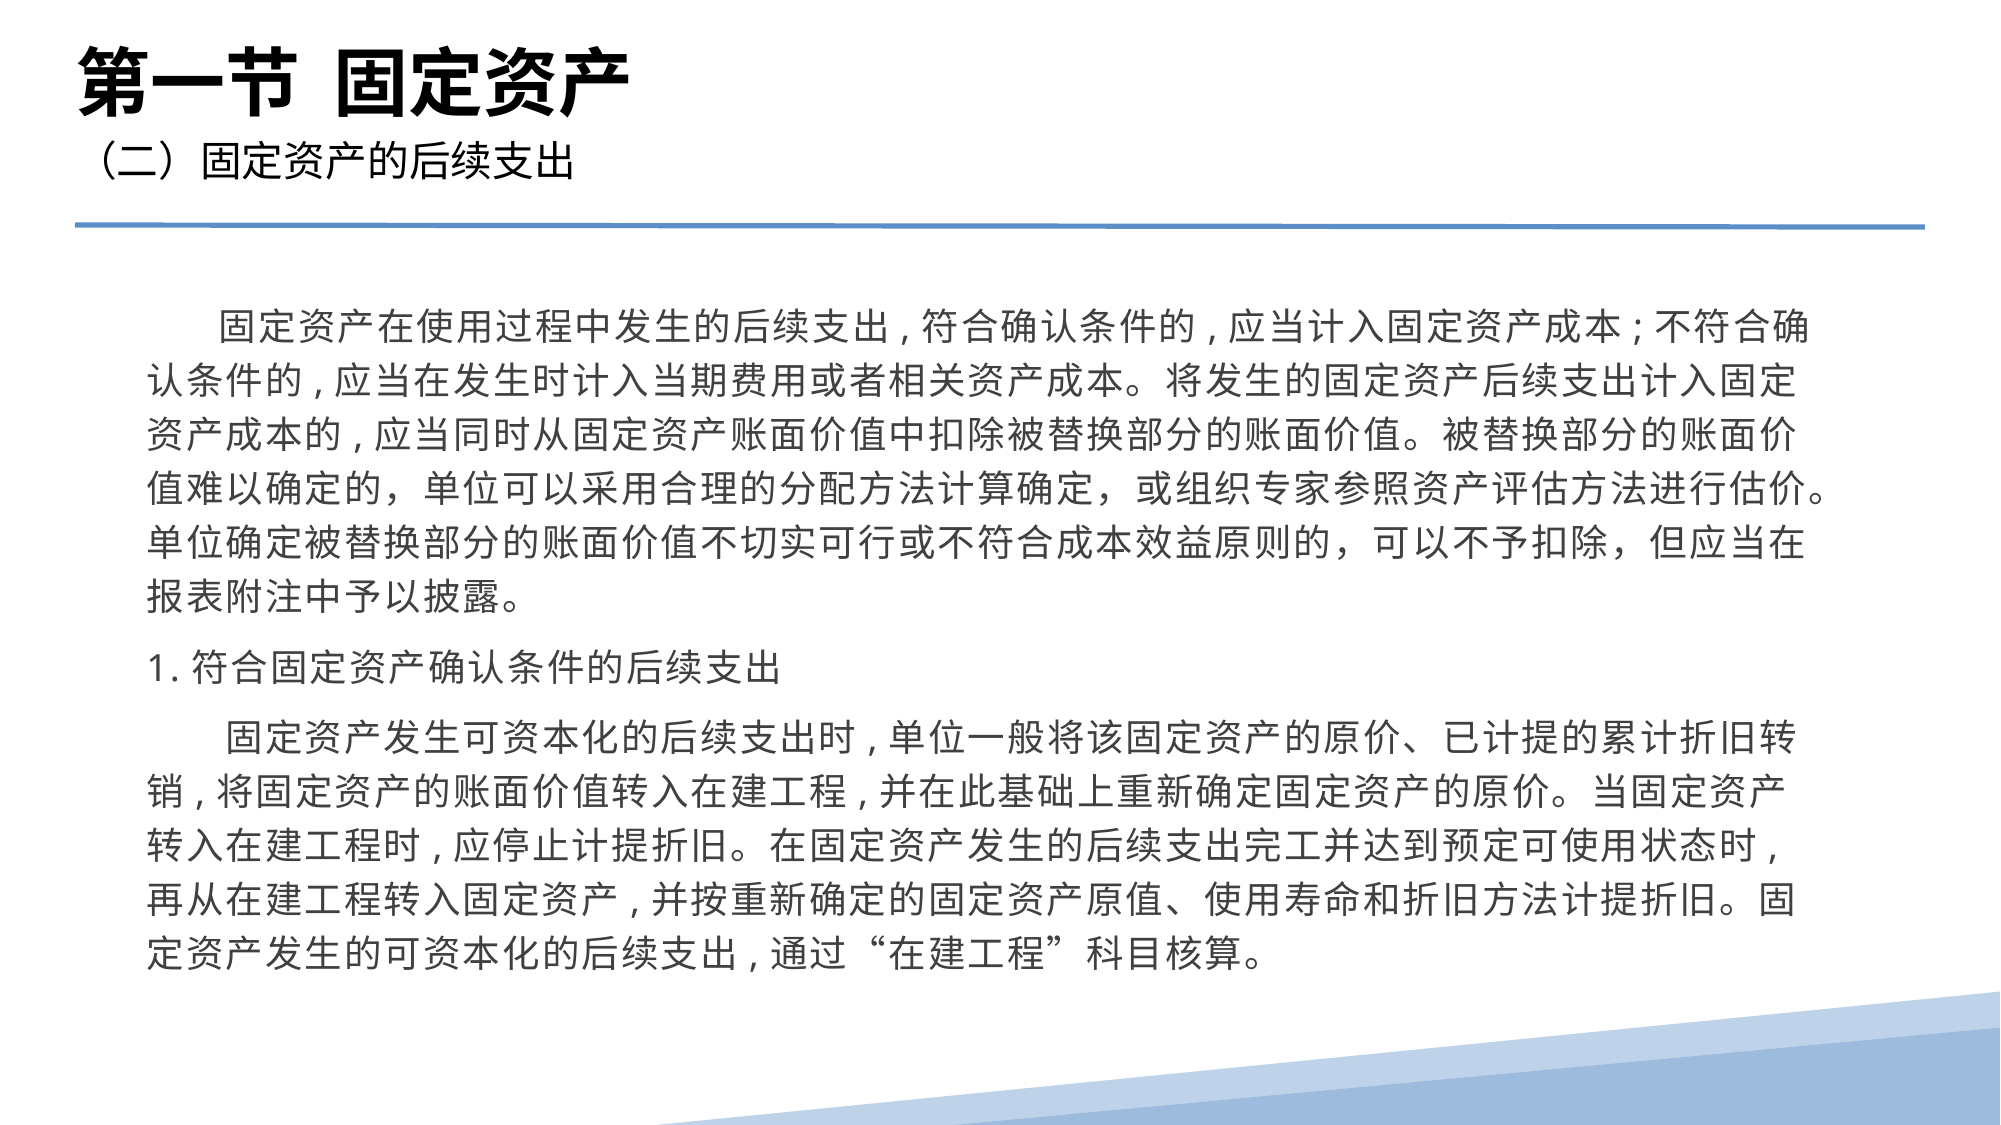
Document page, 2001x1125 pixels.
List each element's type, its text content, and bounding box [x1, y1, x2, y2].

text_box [656, 991, 2000, 1125]
text_box 第一节 固定资产 [75, 24, 1925, 124]
text_box 固定资产在使用过程中发生的后续支出,符合确认条件的,应当计入固定资产成本;不符合确认条件的,应当在发生时计入当期费用或者相关资产成本。将发生的固定资产后续支出计入固定资产成本的,应当同时从固定资产账面价值中扣除被替换部分的账面价值。被替换部分的账面价值难以确定的，单位可以采用合理的分配方法计算确定，或组织专家参照资产评估方法进行估价。单位确定被替换部分的账面价值不切实可行或不符合成本效益原则的，可以不予扣除，但应当在报表附注中予以披露。 1.符合固定资产确认条件的后续支出 固定资产发生可资本化的后续支出时,单位一般将该固定资产的原价、已计提的累计折旧转销,将固定资产的账面价值转入在建工程,并在此基础上重新确定固定资产的原价。当固定资产转入在建工程时,应停止计提折旧。在固定资产发生的后续支出完工并达到预定可使用状态时,再从在建工程转入固定资产,并按重新确定的固定资产原值、使用寿命和折旧方法计提折旧。固定资产发生的可资本化的后续支出,通过“在建工程”科目核算。 [136, 238, 1830, 1031]
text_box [74, 224, 1925, 228]
text_box （二）固定资产的后续支出 [75, 124, 1925, 200]
